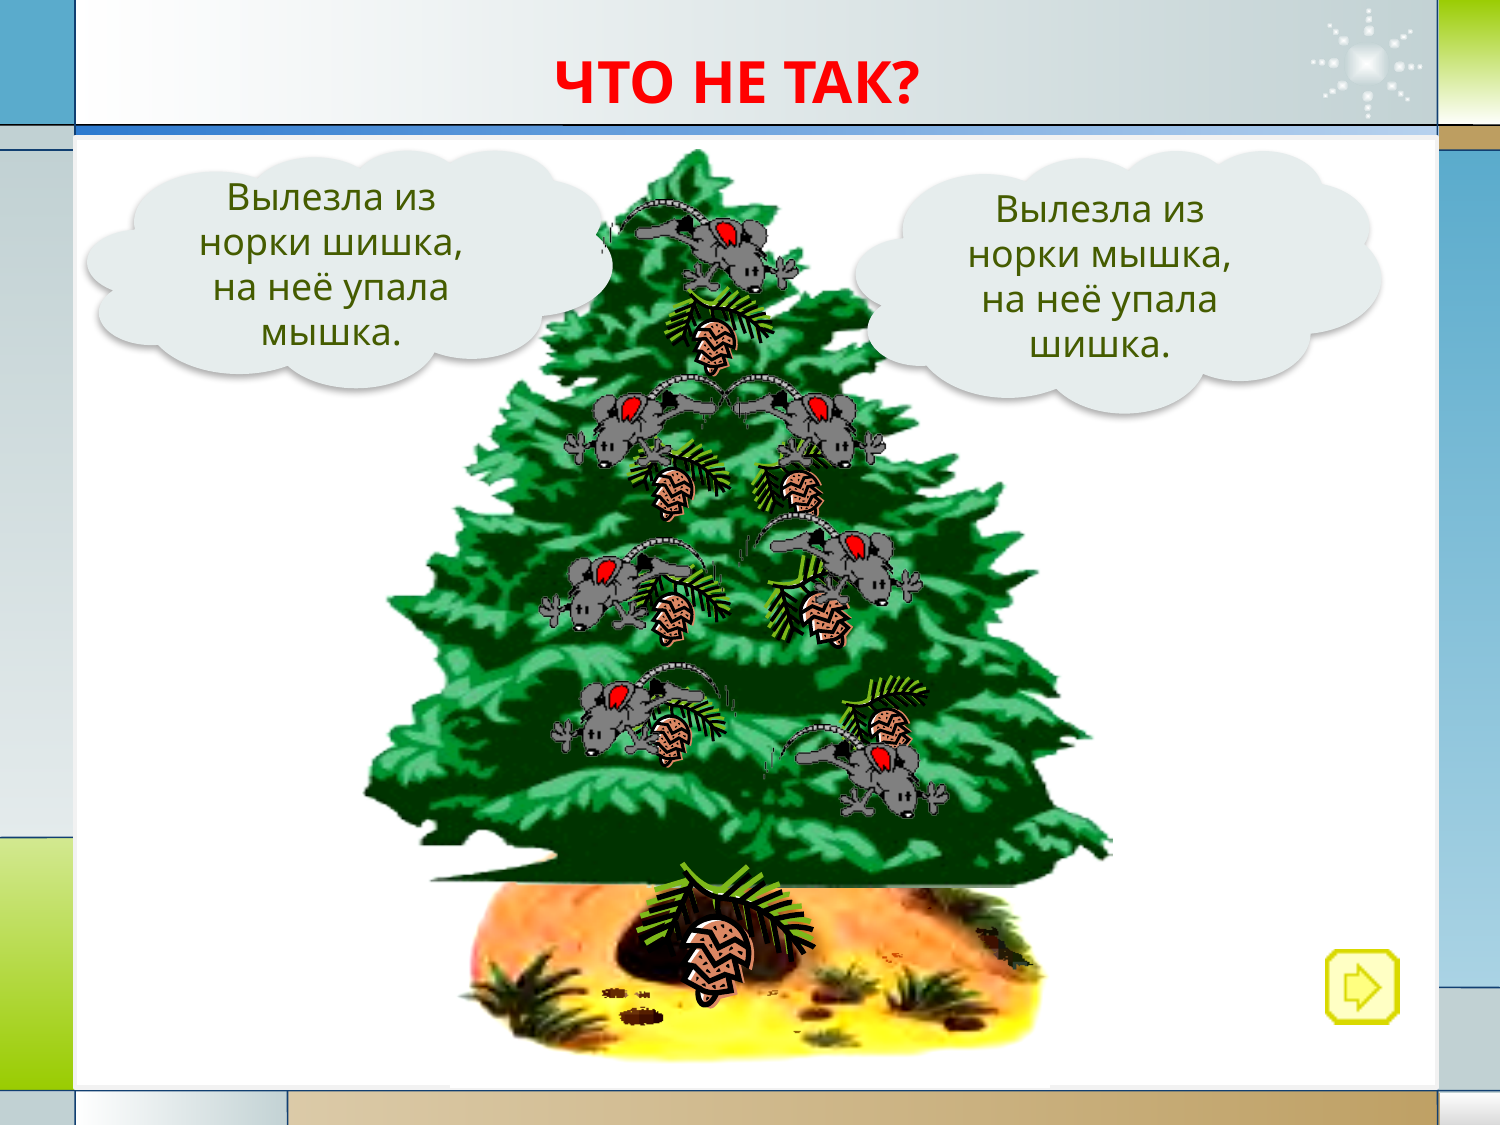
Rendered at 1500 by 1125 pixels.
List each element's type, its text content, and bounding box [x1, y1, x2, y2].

text_box [73, 135, 1439, 1090]
picture [1324, 949, 1401, 1026]
text_box Вылезла из норки шишка, на неё упала мышка. [84, 155, 357, 391]
text_box ЧТО НЕ ТАК? [174, 37, 1300, 123]
picture [362, 149, 1113, 1088]
text_box Вылезла из норки мышка, на неё упала шишка. [1116, 148, 1384, 416]
